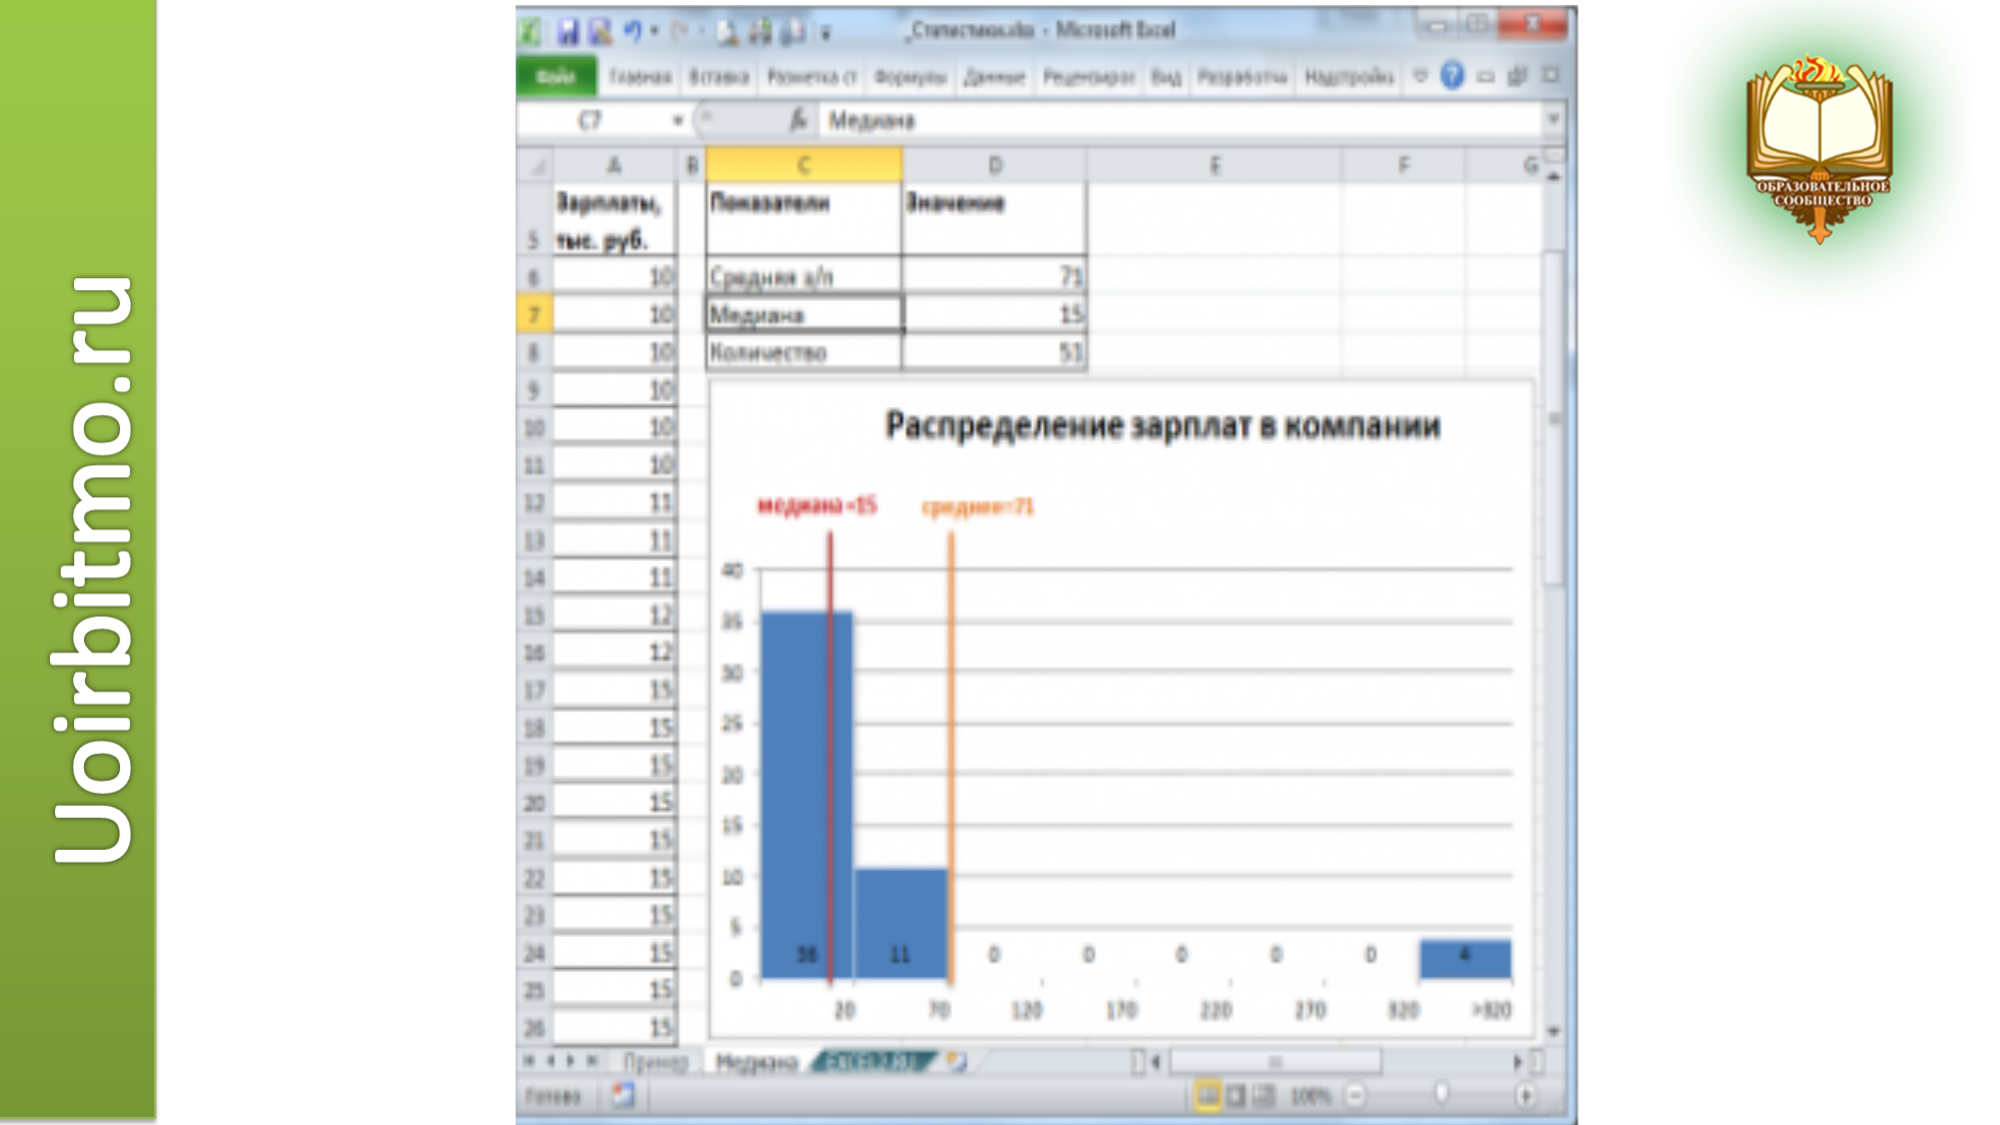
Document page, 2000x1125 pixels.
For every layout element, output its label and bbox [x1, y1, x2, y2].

picture [0, 0, 2000, 1125]
list [515, 5, 1579, 1125]
